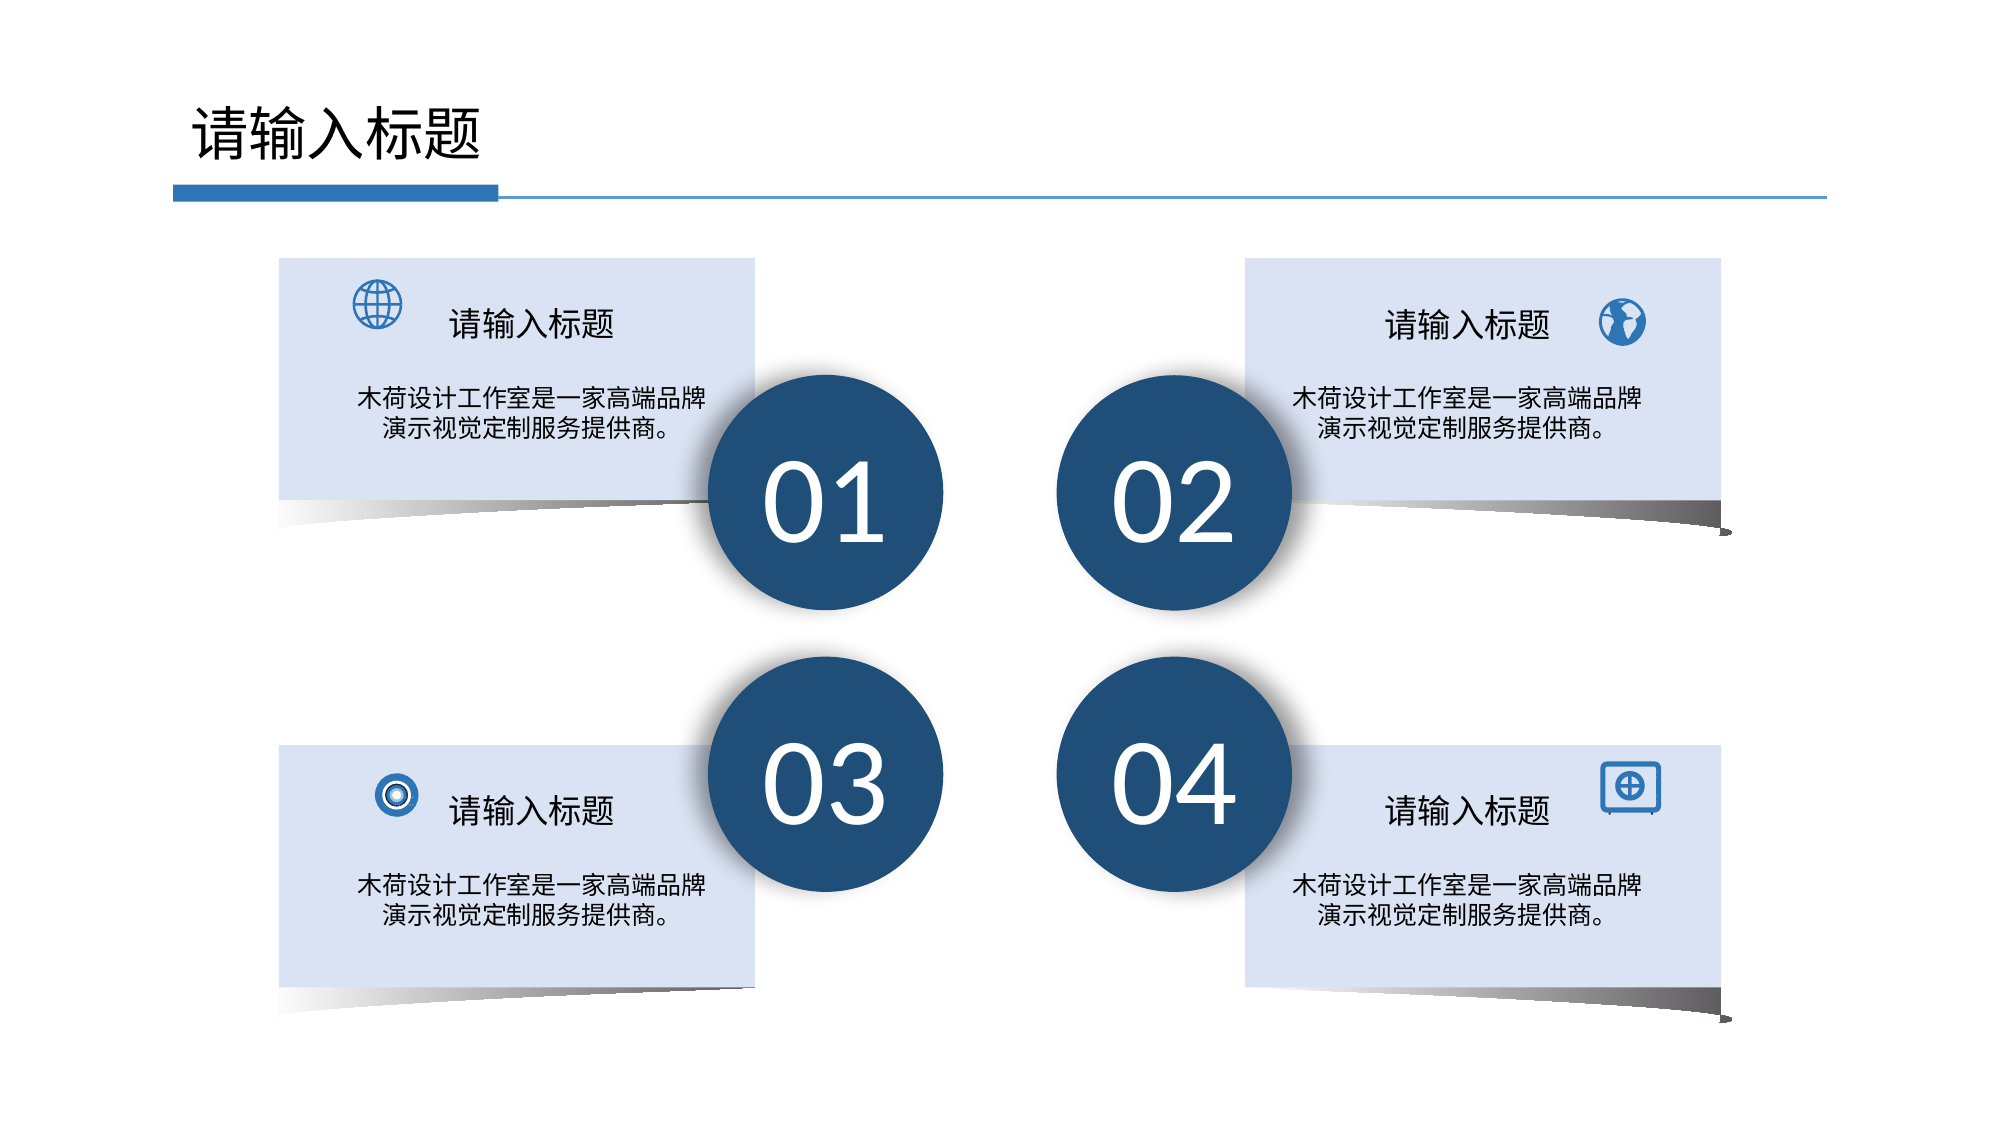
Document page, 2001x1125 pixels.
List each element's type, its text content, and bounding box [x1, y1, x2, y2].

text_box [1056, 656, 1733, 1023]
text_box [267, 656, 944, 1023]
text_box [267, 257, 944, 611]
text_box 请输入标题 [175, 90, 497, 175]
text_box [173, 184, 1827, 202]
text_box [1056, 258, 1733, 611]
